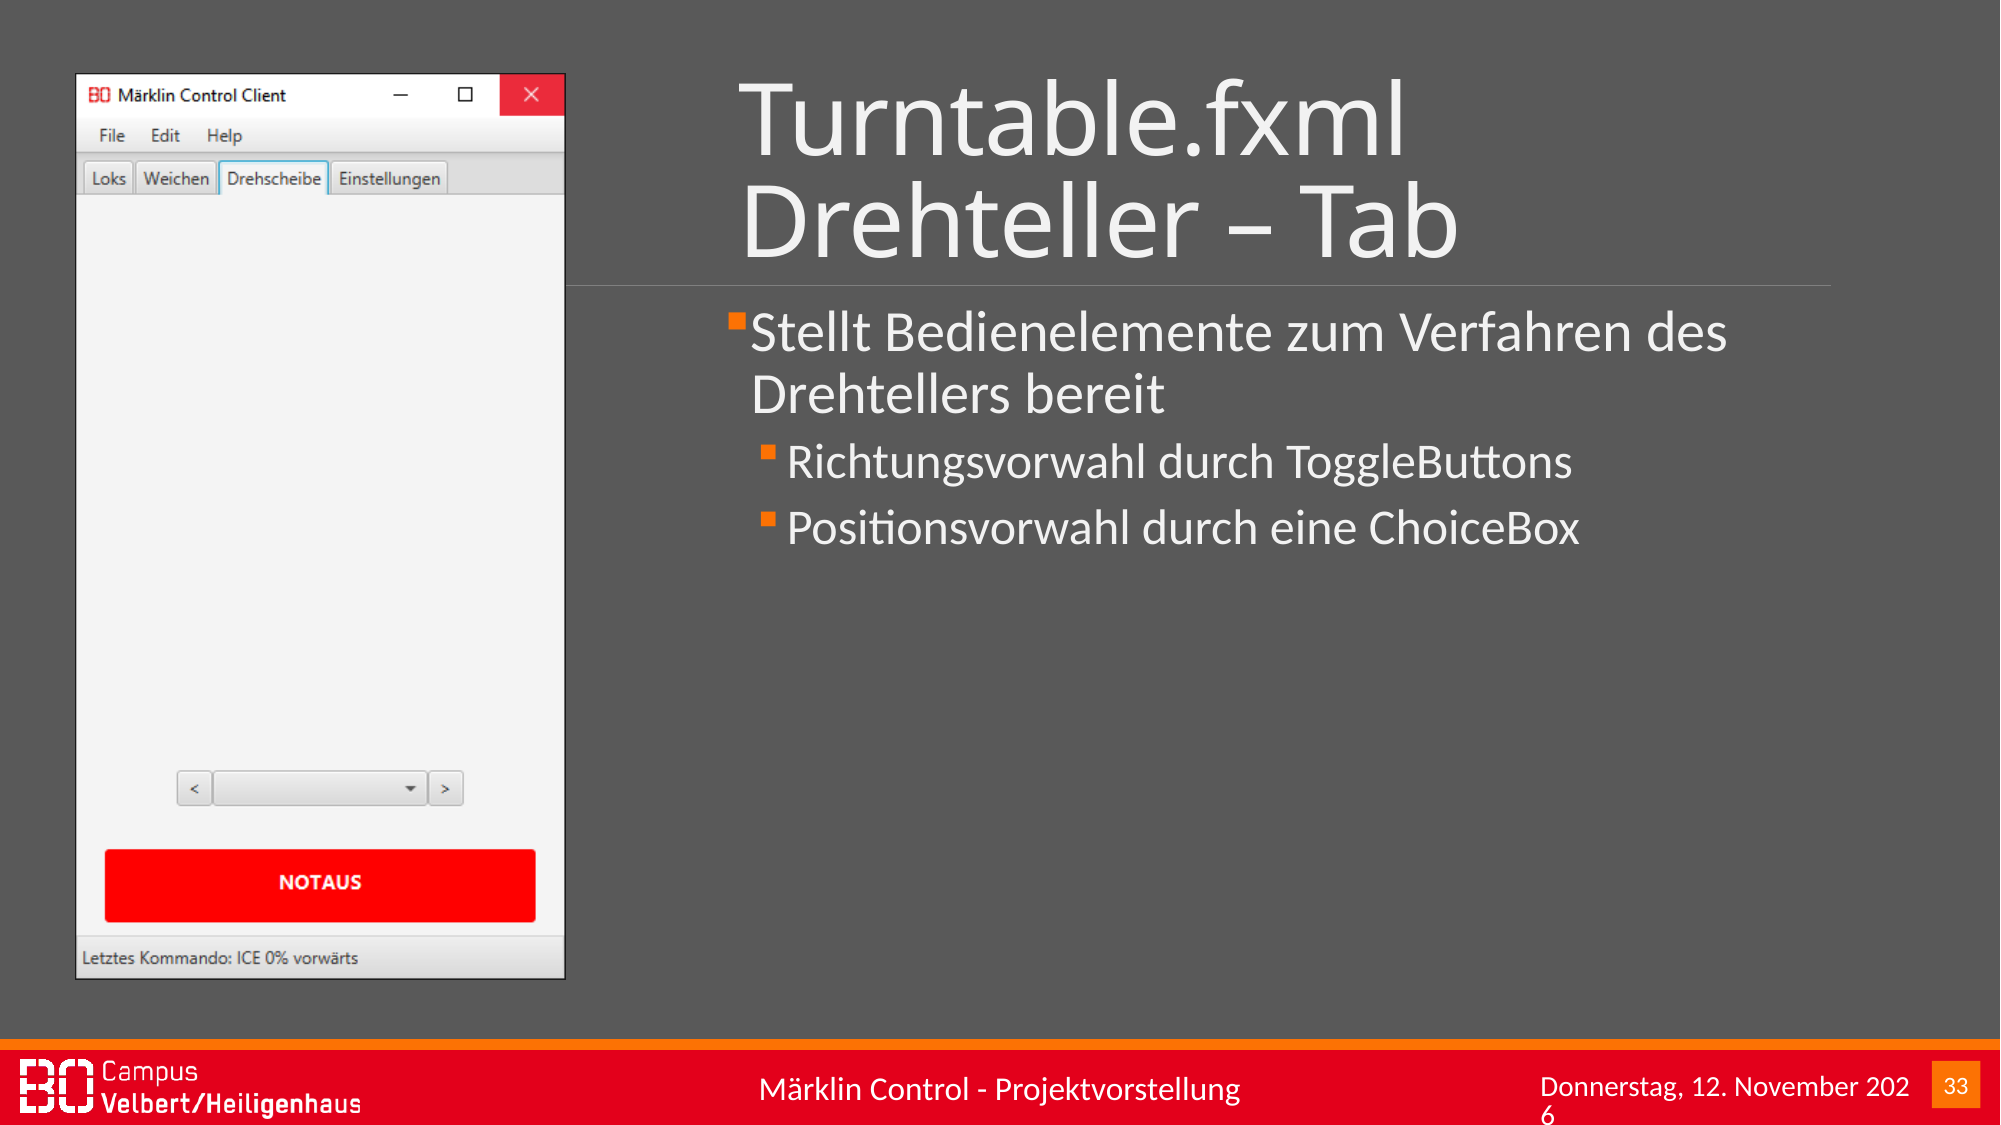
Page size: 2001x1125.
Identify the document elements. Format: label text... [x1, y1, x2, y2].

picture [101, 1057, 365, 1120]
slide_number 33 [1931, 1060, 1981, 1109]
list Stellt Bedienelemente zum Verfahren des Drehtellers bereit Richtungsvorwahl durch ToggleButtons Positionsvorwahl durch eine ChoiceBox [723, 293, 1851, 954]
title Turntable.fxml Drehteller – Tab [723, 47, 1830, 285]
picture [74, 72, 566, 981]
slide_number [1525, 1054, 1931, 1115]
picture [19, 1059, 94, 1113]
